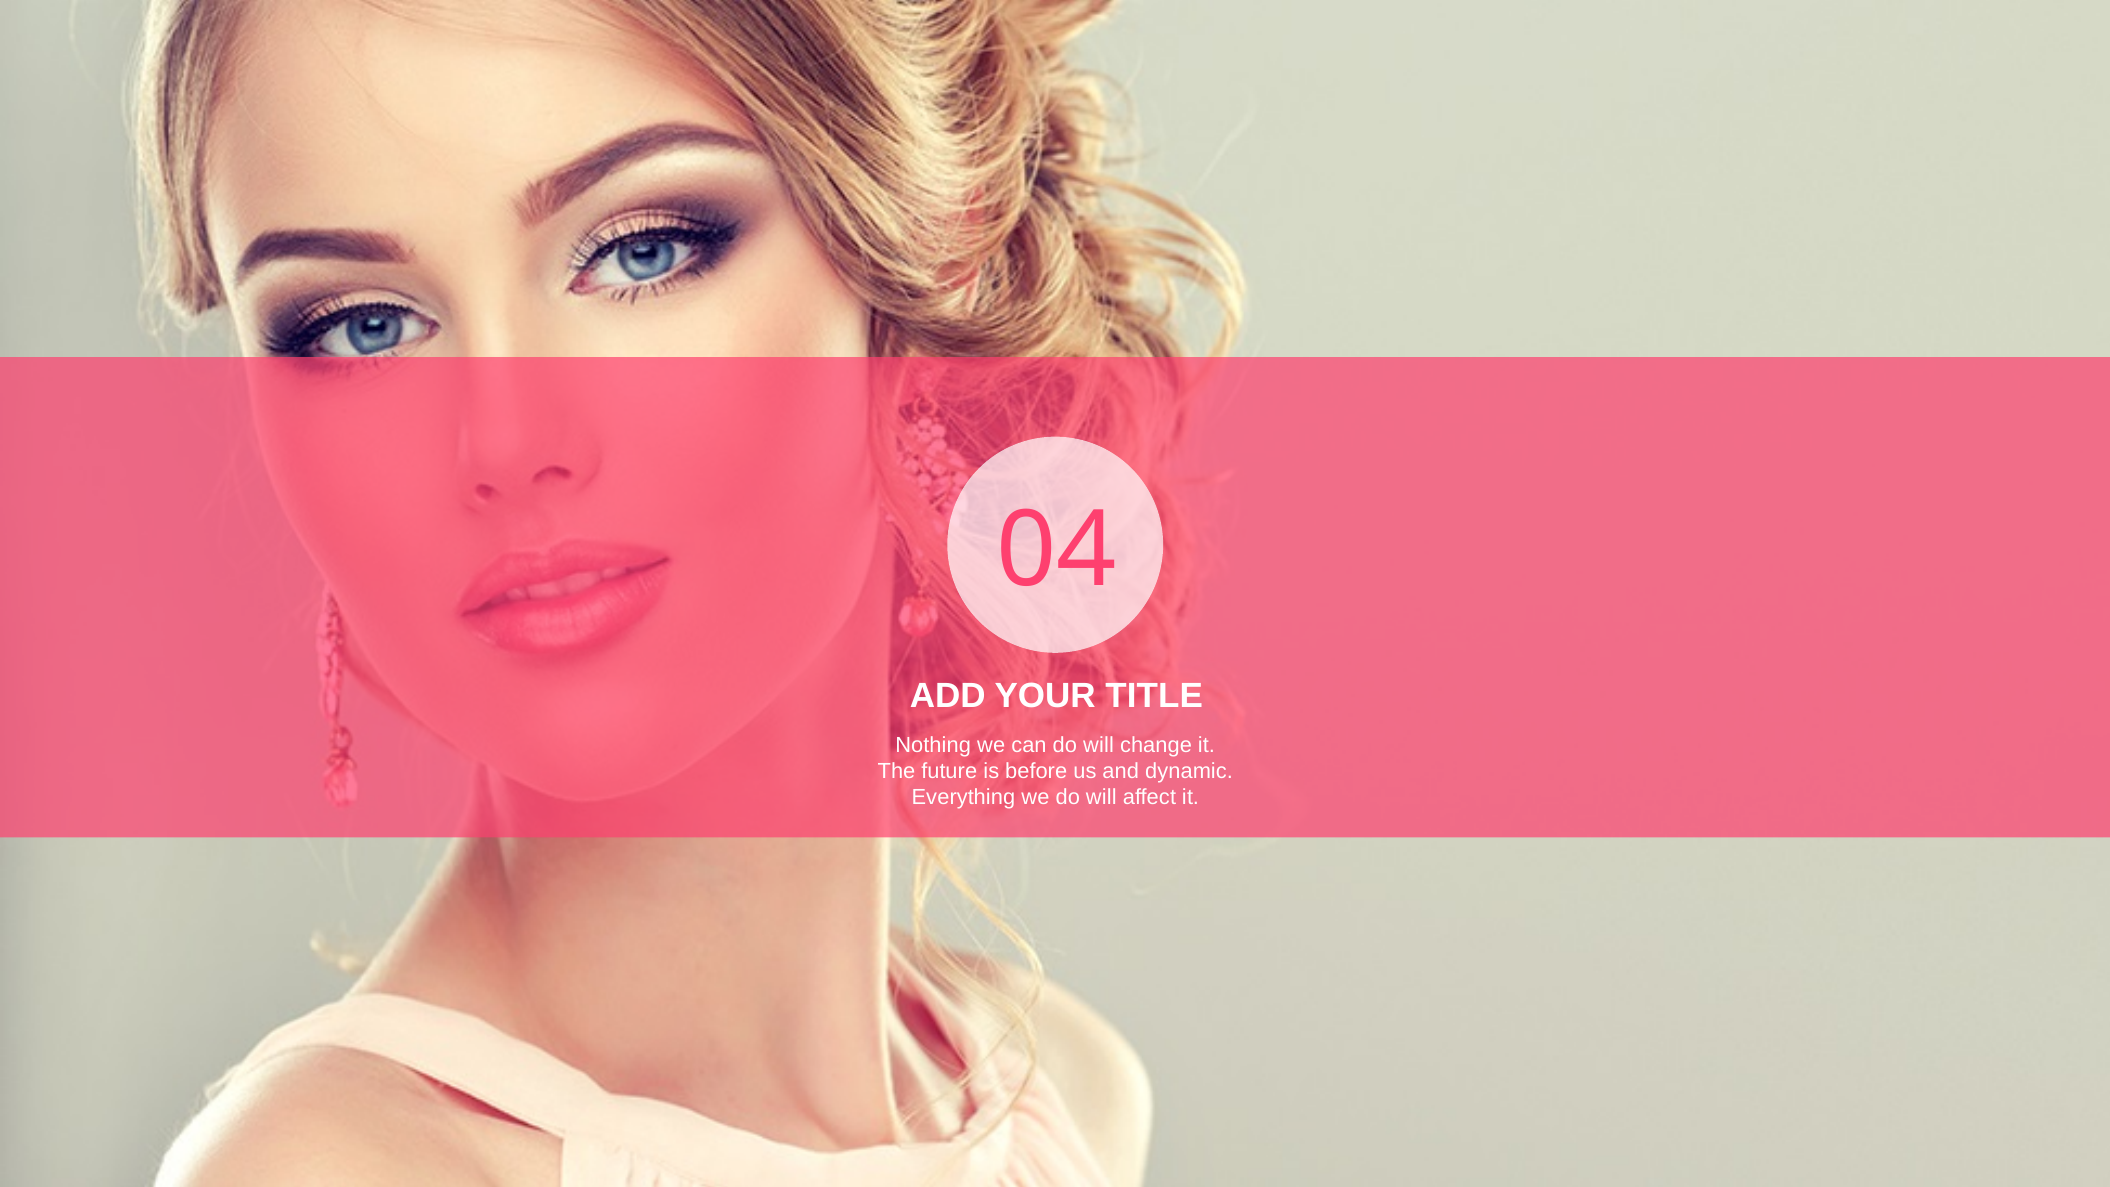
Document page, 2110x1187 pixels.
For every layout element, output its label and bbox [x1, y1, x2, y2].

text_box [0, 356, 2110, 838]
text_box [0, 0, 2110, 356]
text_box [0, 838, 2110, 1187]
text_box [860, 665, 1253, 818]
text_box [947, 436, 1164, 653]
